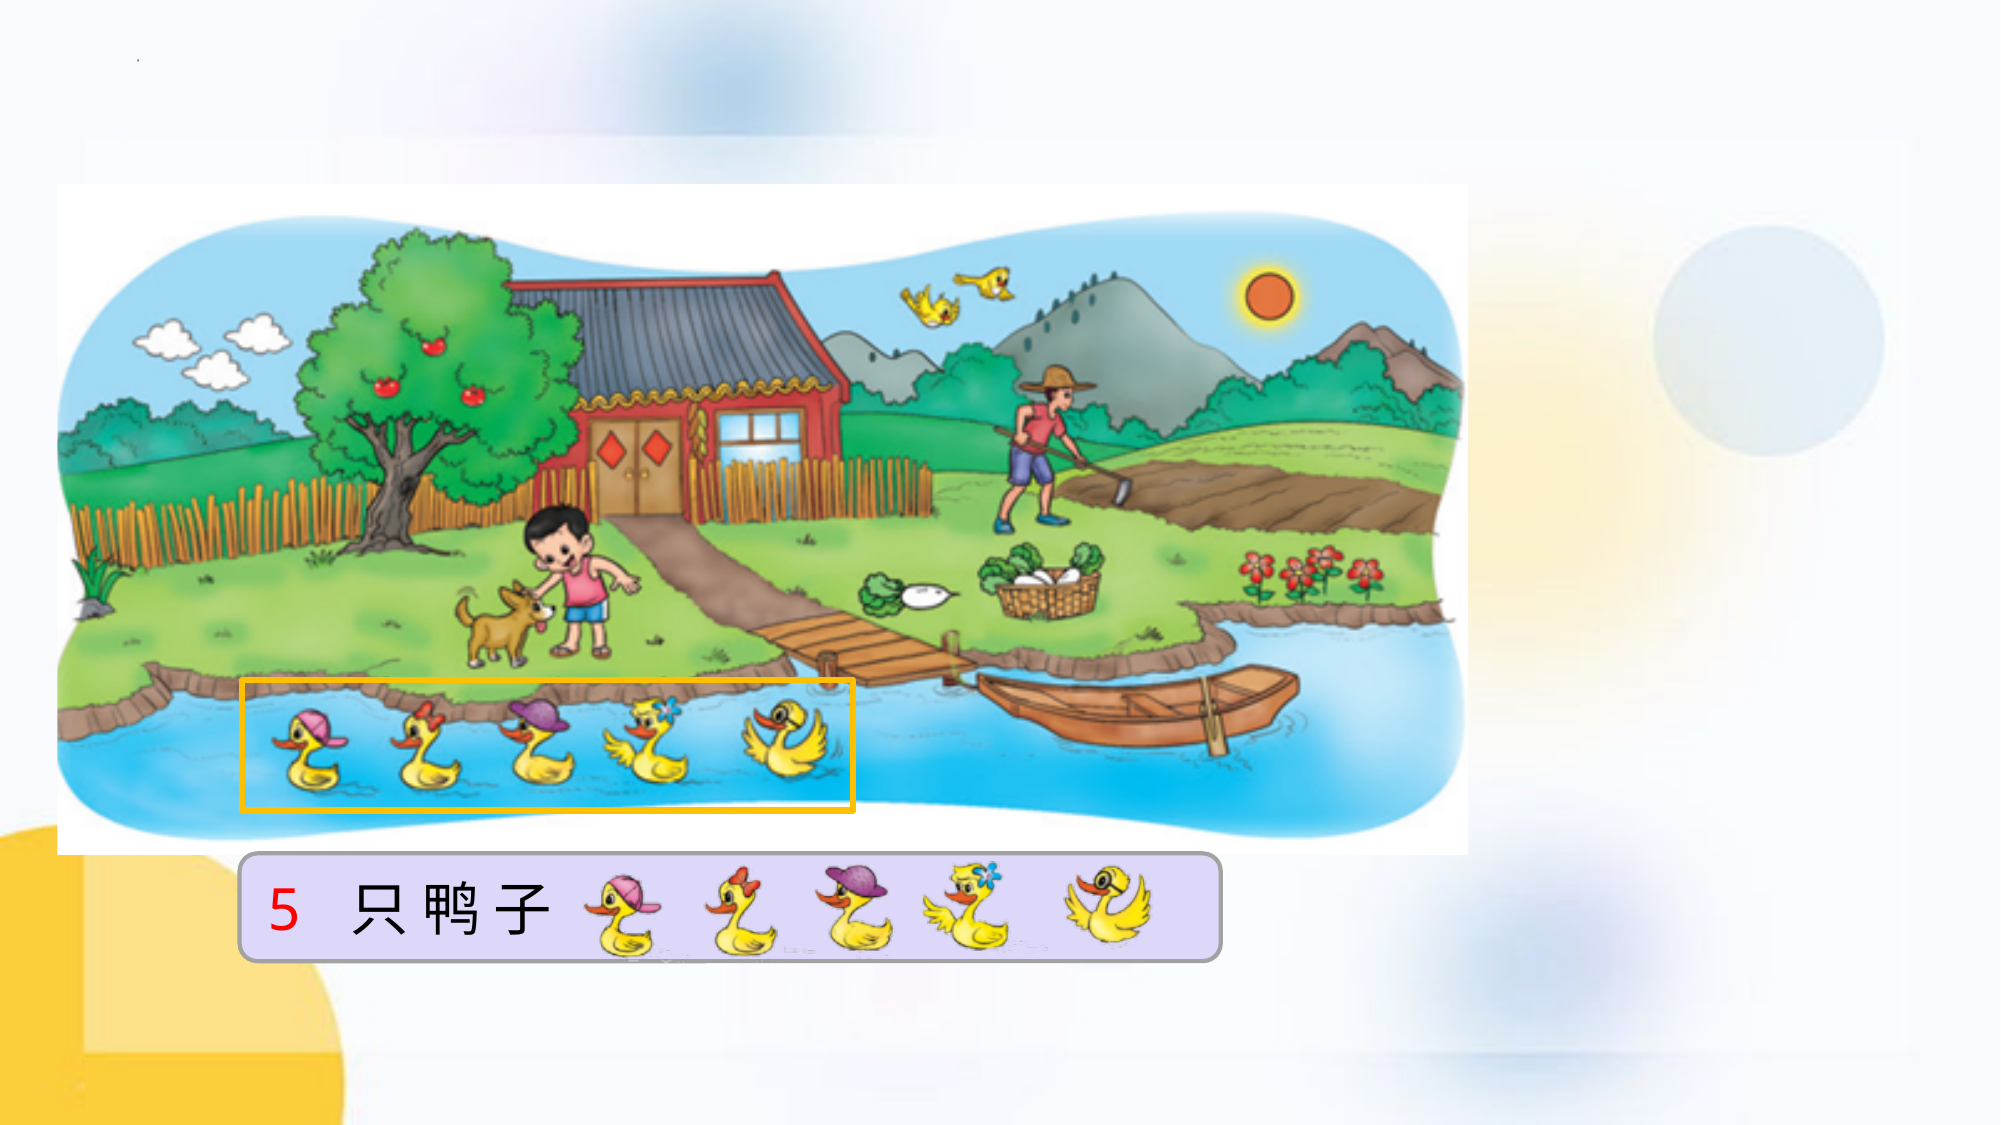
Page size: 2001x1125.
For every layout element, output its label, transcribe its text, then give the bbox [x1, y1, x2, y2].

picture [0, 0, 2001, 1125]
text_box [239, 855, 573, 962]
text_box 5 只 鸭 子 [252, 864, 573, 950]
text_box [1165, 855, 1221, 962]
